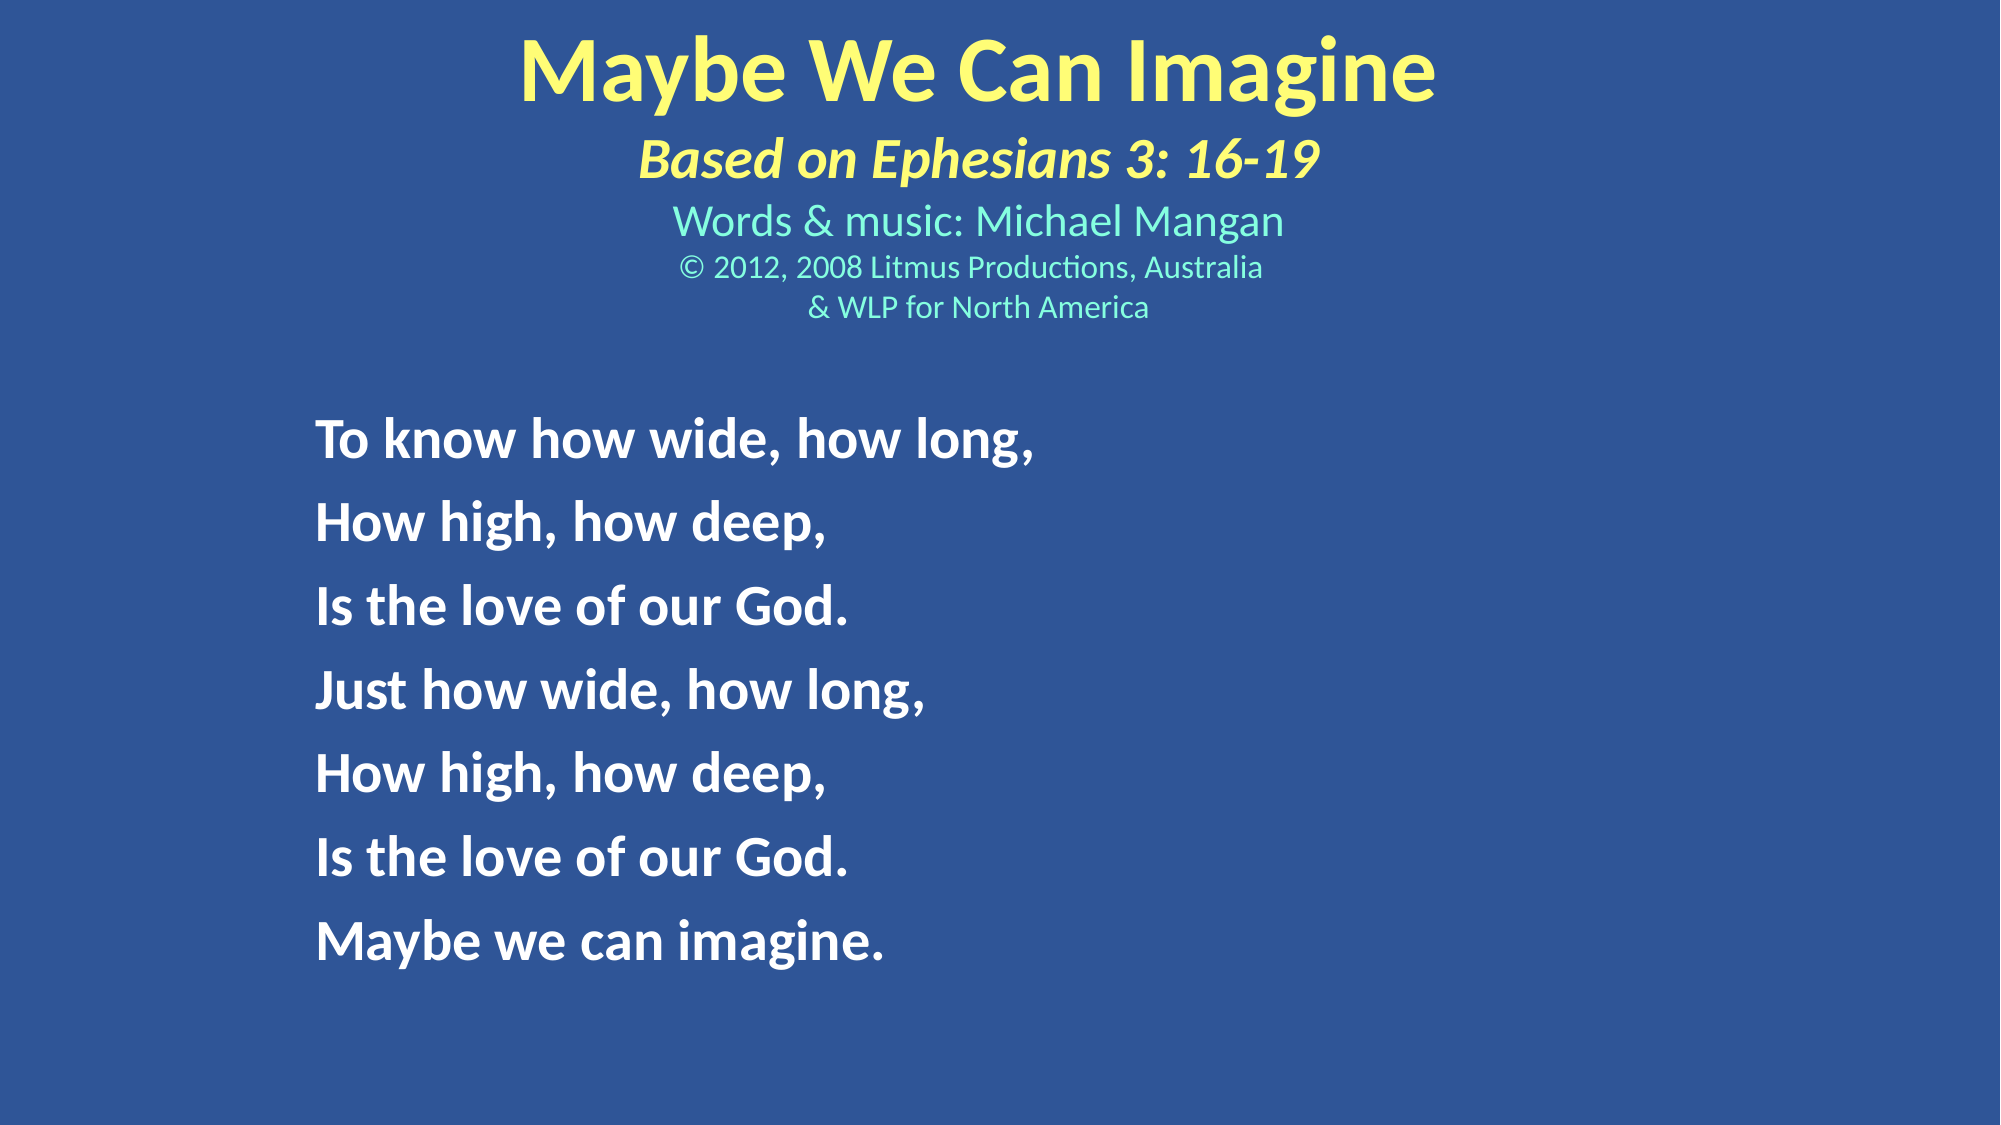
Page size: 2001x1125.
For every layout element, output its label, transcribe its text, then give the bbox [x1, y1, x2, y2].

text_box Maybe We Can Imagine Based on Ephesians 3: 16-19 Words & music: Michael Mangan © 2012, 2008 Litmus Productions, Australia & WLP for North America [291, 7, 1667, 327]
list To know how wide, how long, How high, how deep, Is the love of our God. Just how wide, how long, How high, how deep, Is the love of our God. Maybe we can imagine. [300, 400, 1700, 1004]
